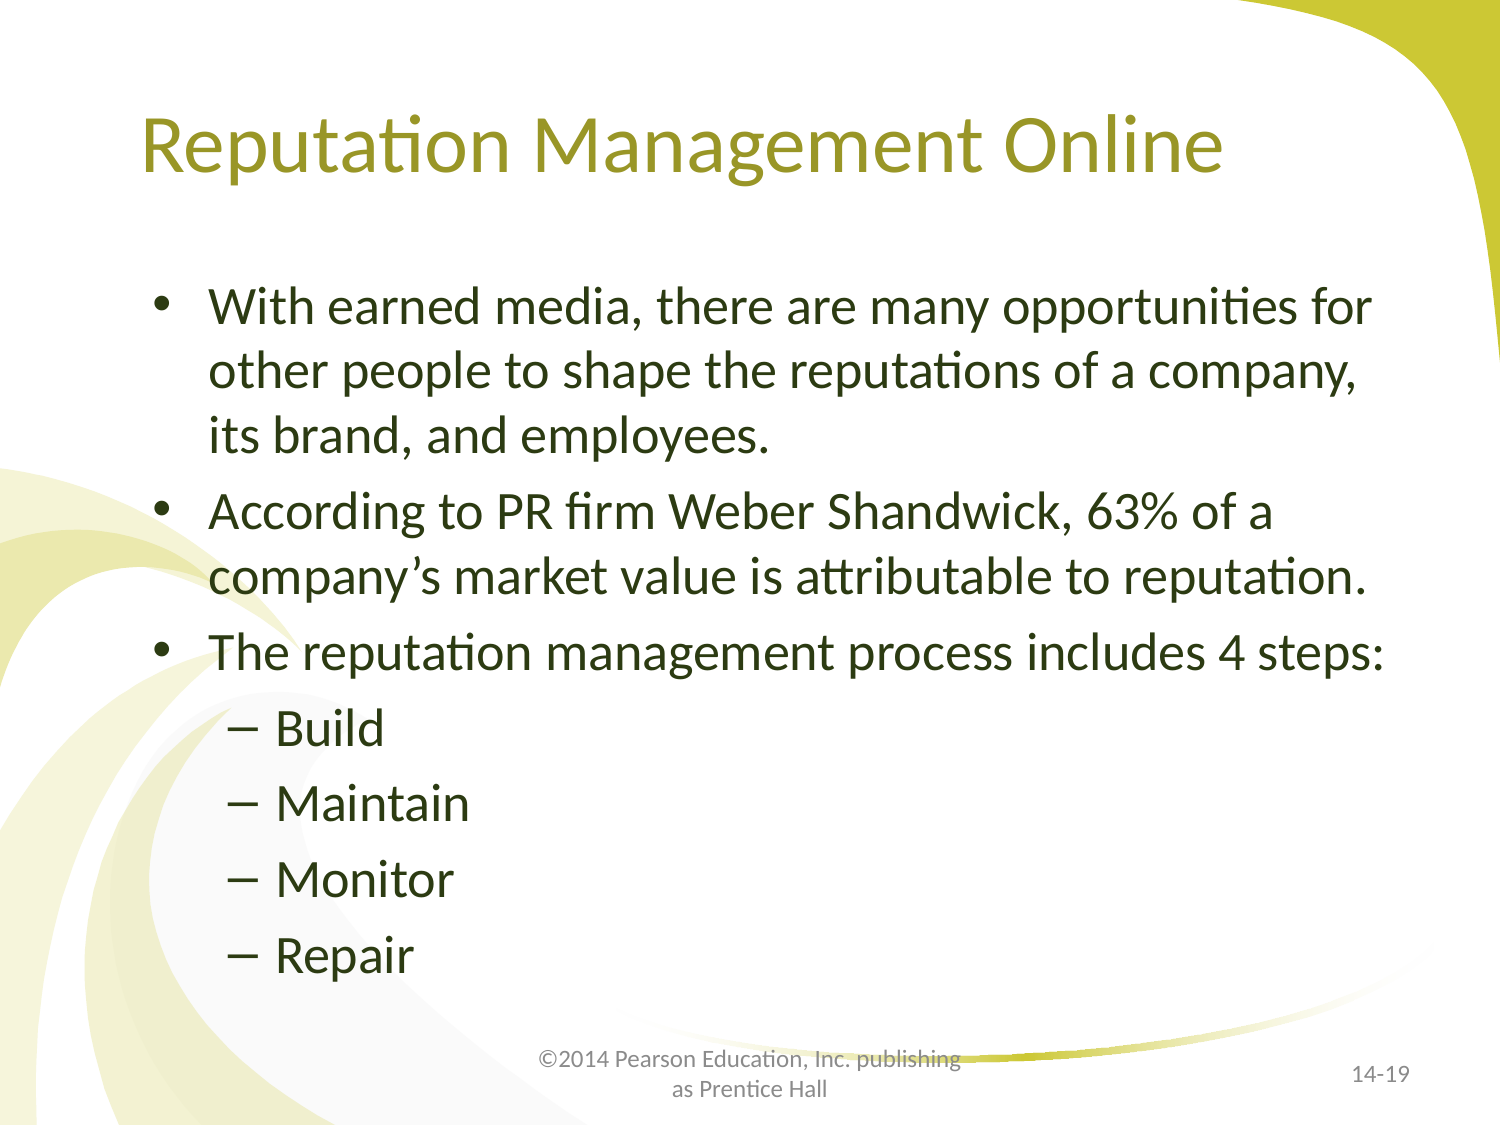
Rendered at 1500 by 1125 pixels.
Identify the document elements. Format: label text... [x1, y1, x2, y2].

footer ©2014 Pearson Education, Inc. publishing as Prentice Hall [512, 1042, 988, 1103]
title Reputation Management Online [125, 45, 1425, 233]
list With earned media, there are many opportunities for other people to shape the reputations of a company, its brand, and employees. According to PR firm Weber Shandwick, 63% of a company’s market value is attributable to reputation. The reputation management process includes 4 steps: Build Maintain Monitor Repair [137, 262, 1425, 1005]
slide_number 14-19 [1074, 1042, 1425, 1103]
